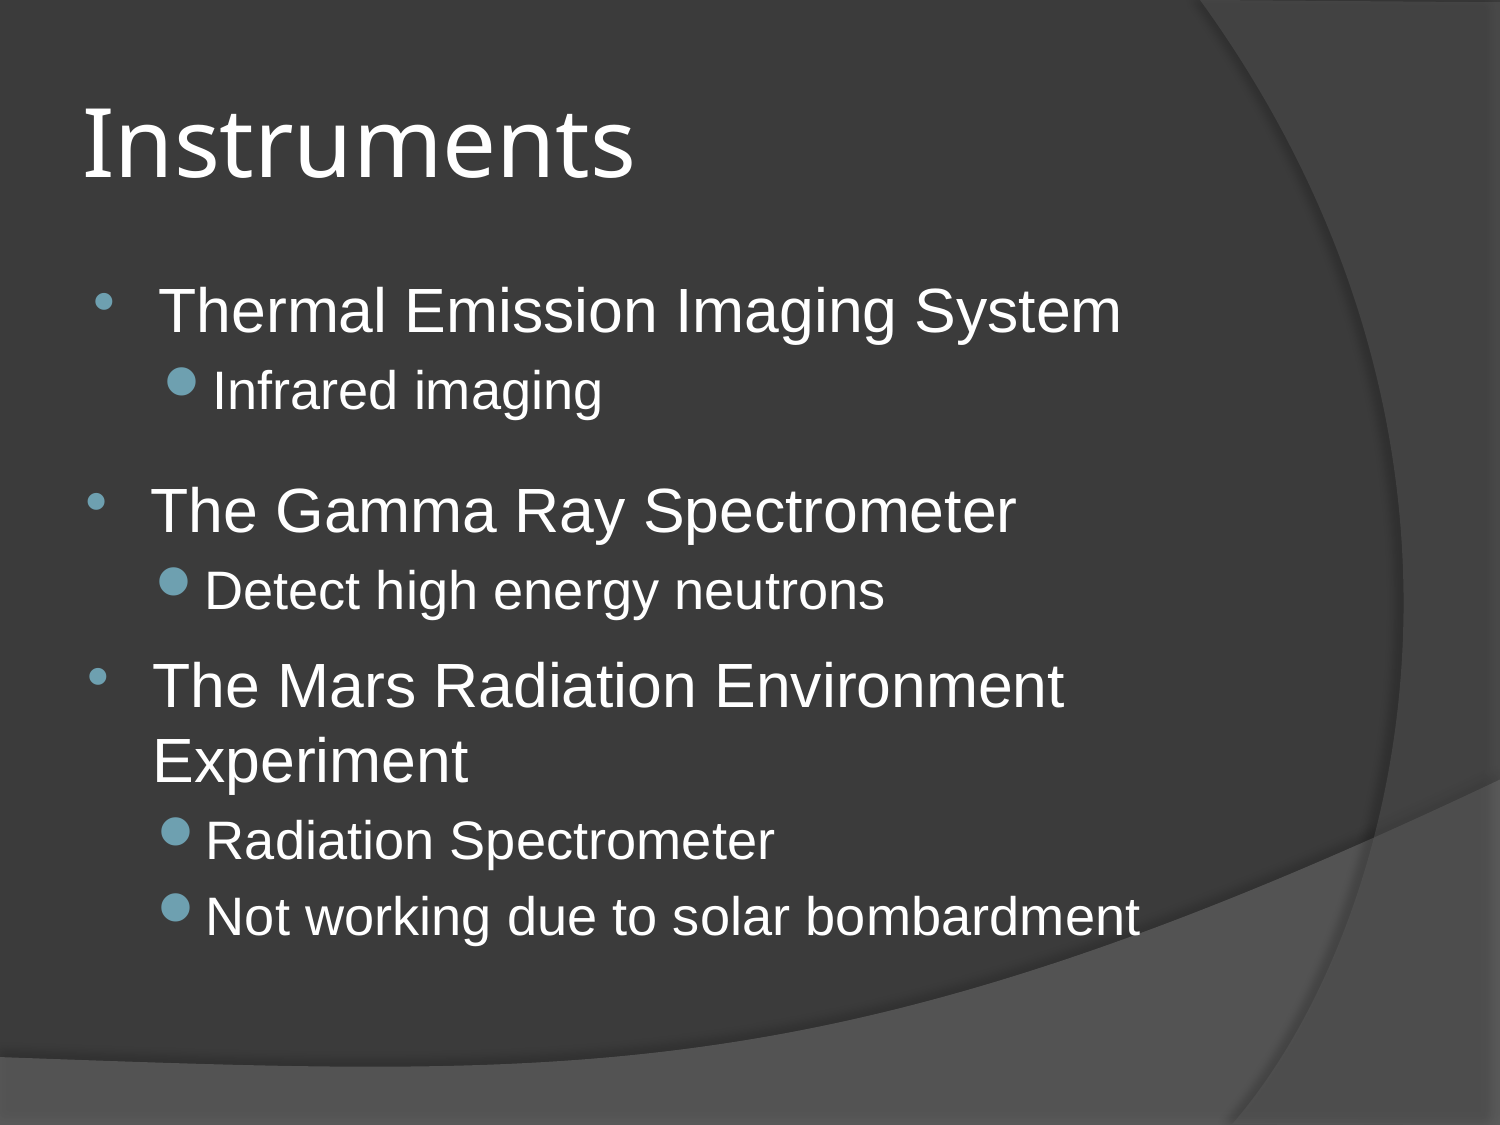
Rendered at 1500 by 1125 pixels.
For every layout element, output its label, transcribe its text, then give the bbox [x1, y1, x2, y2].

text_box The Mars Radiation Environment Experiment Radiation Spectrometer Not working due to solar bombardment [68, 637, 1294, 988]
list Thermal Emission Imaging System Infrared imaging [75, 262, 1300, 463]
title Instruments [75, 45, 1300, 233]
text_box The Gamma Ray Spectrometer Detect high energy neutrons [67, 462, 1293, 663]
